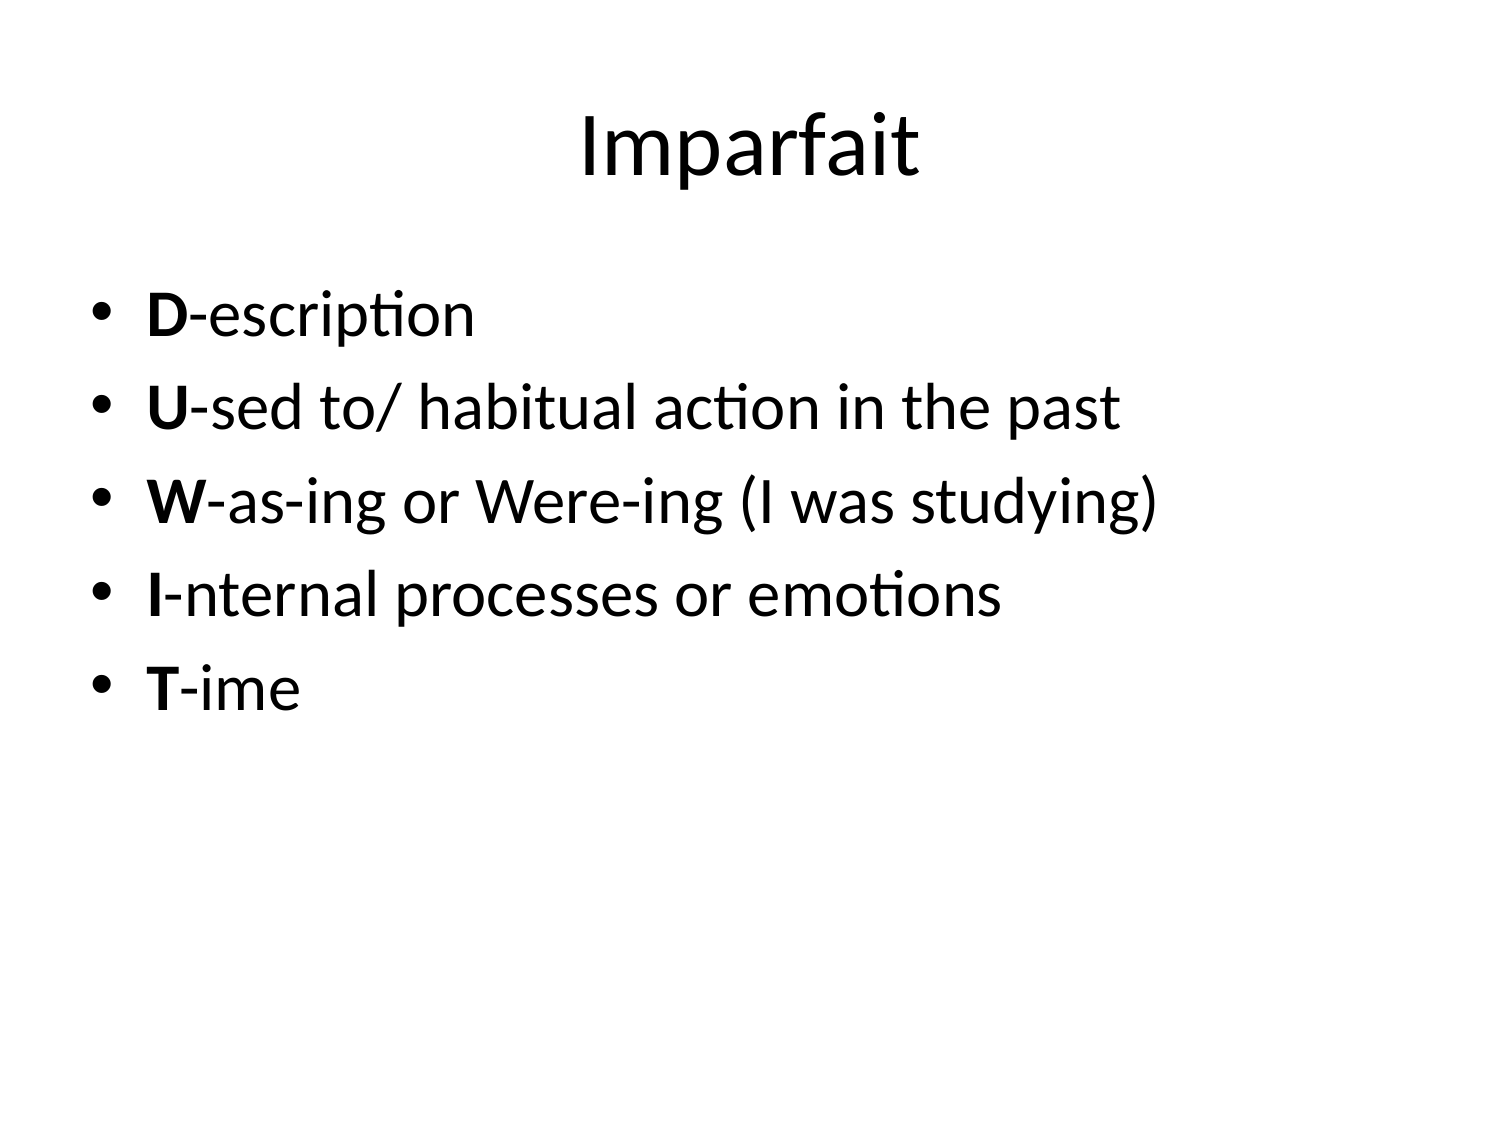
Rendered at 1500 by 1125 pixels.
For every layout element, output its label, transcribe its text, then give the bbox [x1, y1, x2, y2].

list D-escription U-sed to/ habitual action in the past W-as-ing or Were-ing (I was studying) I-nternal processes or emotions T-ime [75, 262, 1425, 1005]
title Imparfait [75, 45, 1425, 233]
